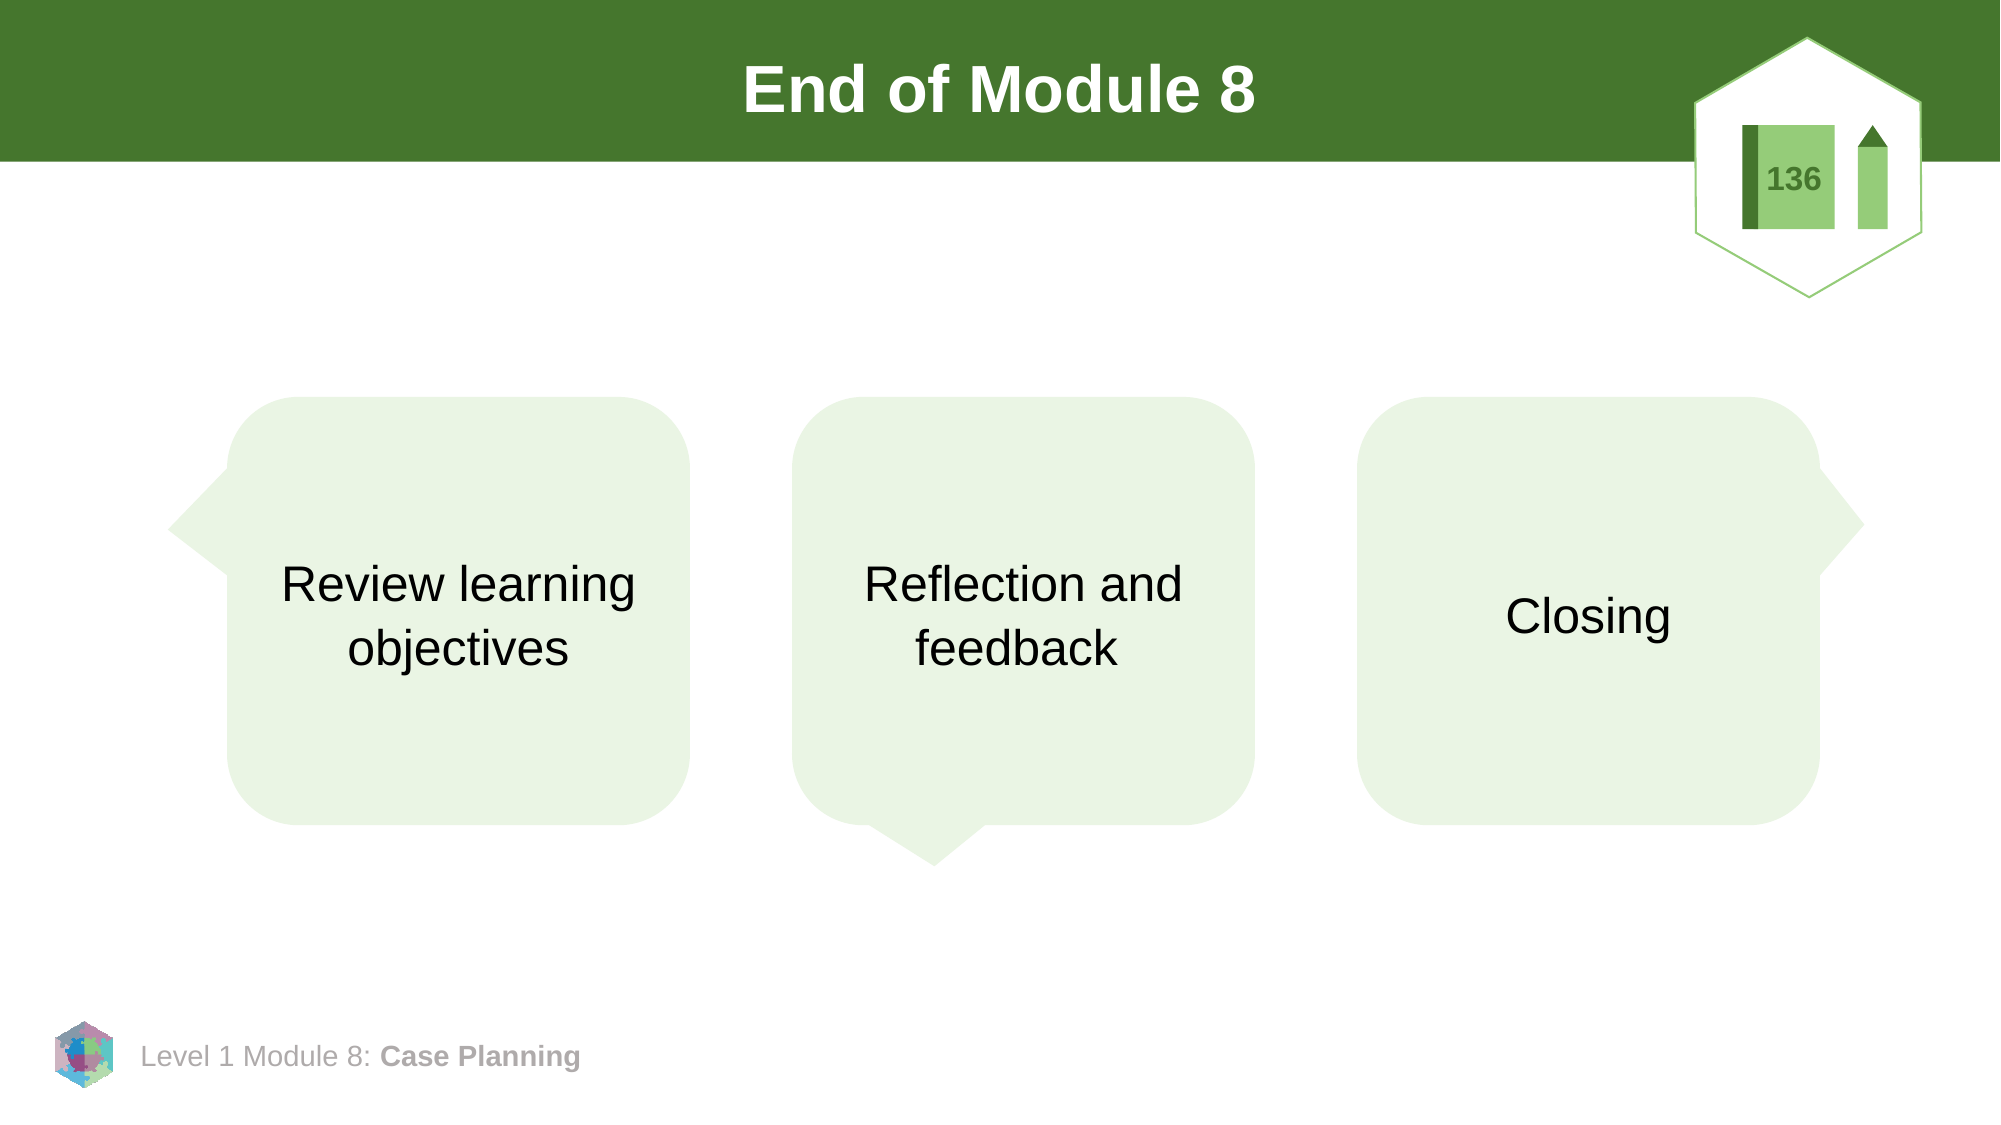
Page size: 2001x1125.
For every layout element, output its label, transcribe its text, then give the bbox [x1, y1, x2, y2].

picture [55, 1021, 113, 1088]
text_box Closing [1355, 395, 1866, 827]
title End of Module 8 [137, 19, 1863, 163]
text_box Reflection and feedback [790, 395, 1256, 868]
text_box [1677, 55, 1939, 280]
text_box Review learning objectives [166, 395, 691, 827]
